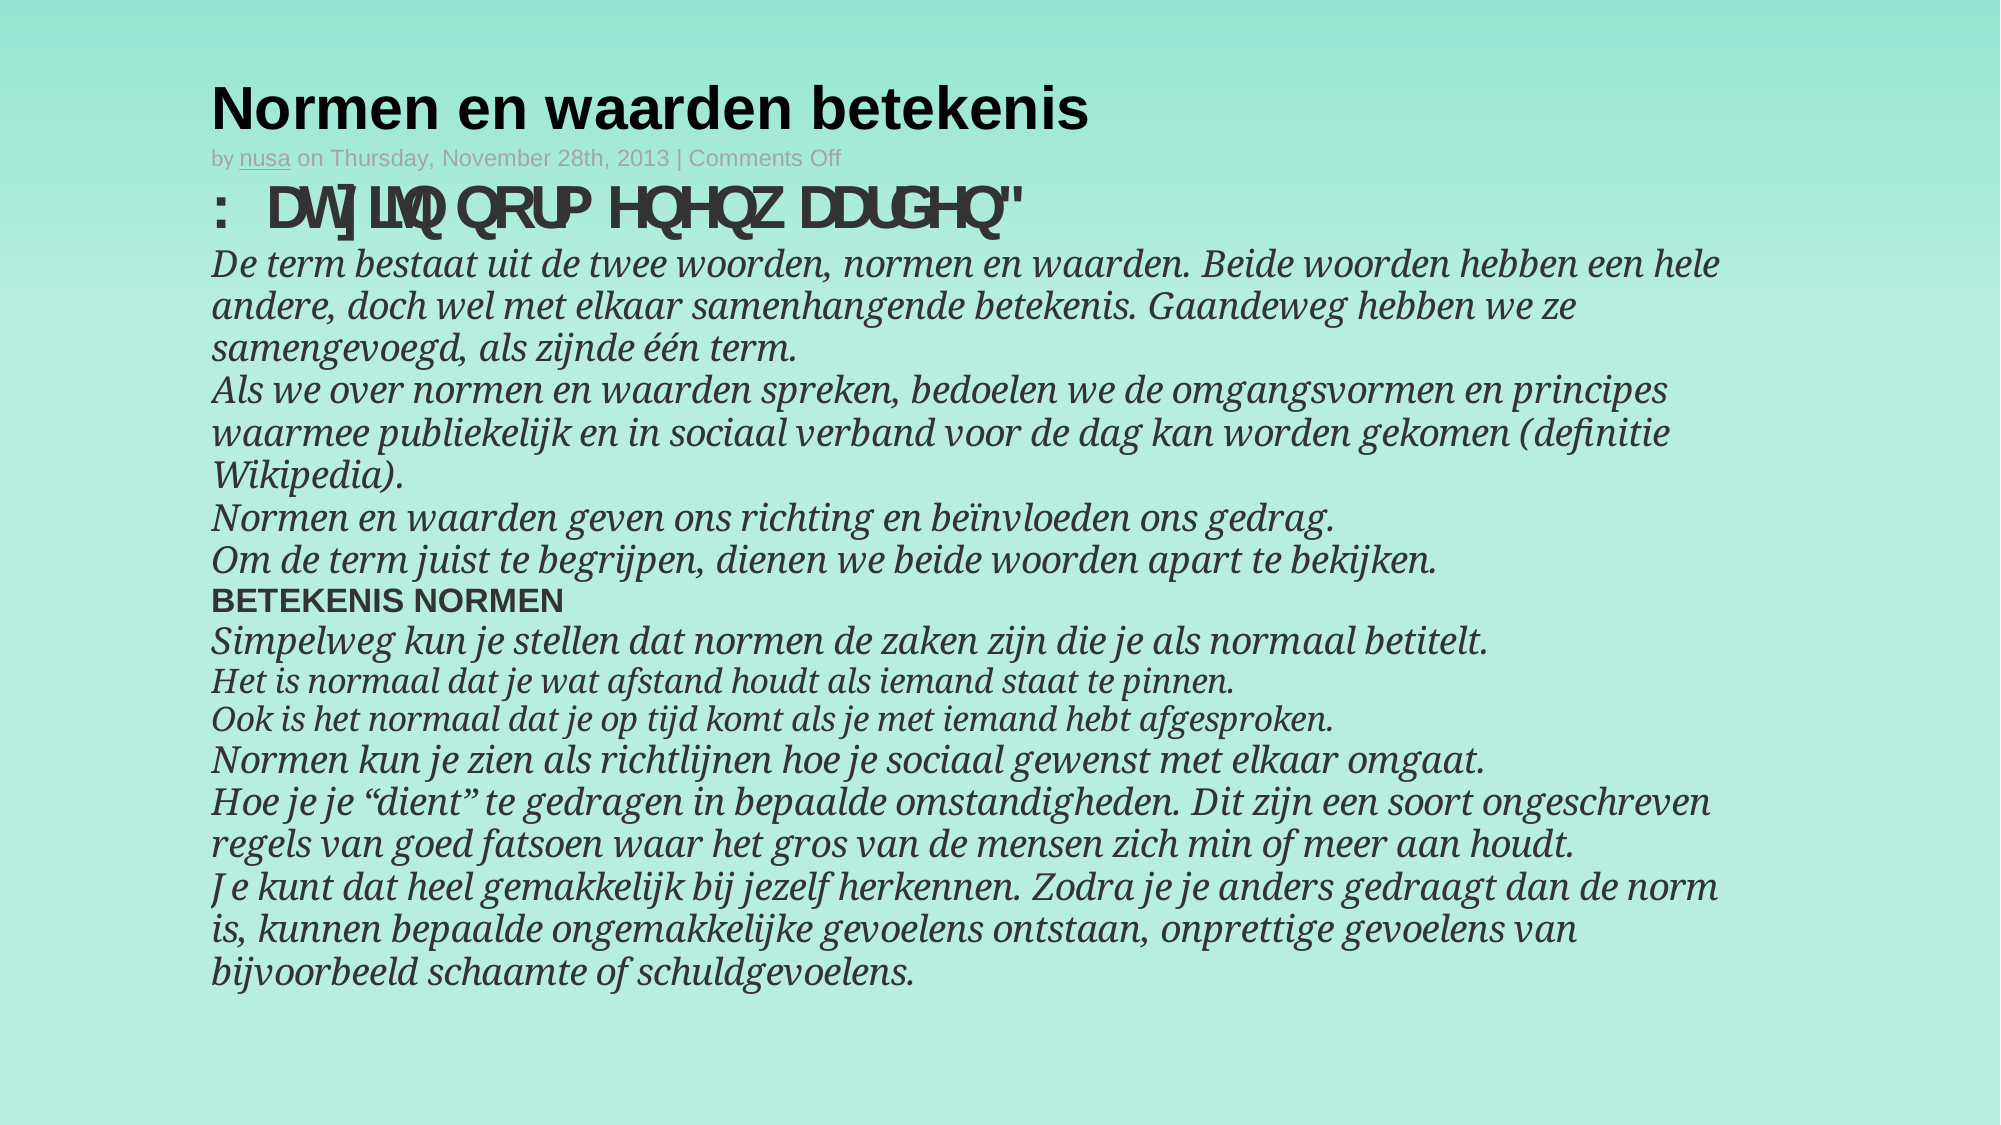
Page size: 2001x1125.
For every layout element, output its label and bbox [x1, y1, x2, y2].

list [211, 73, 1747, 993]
